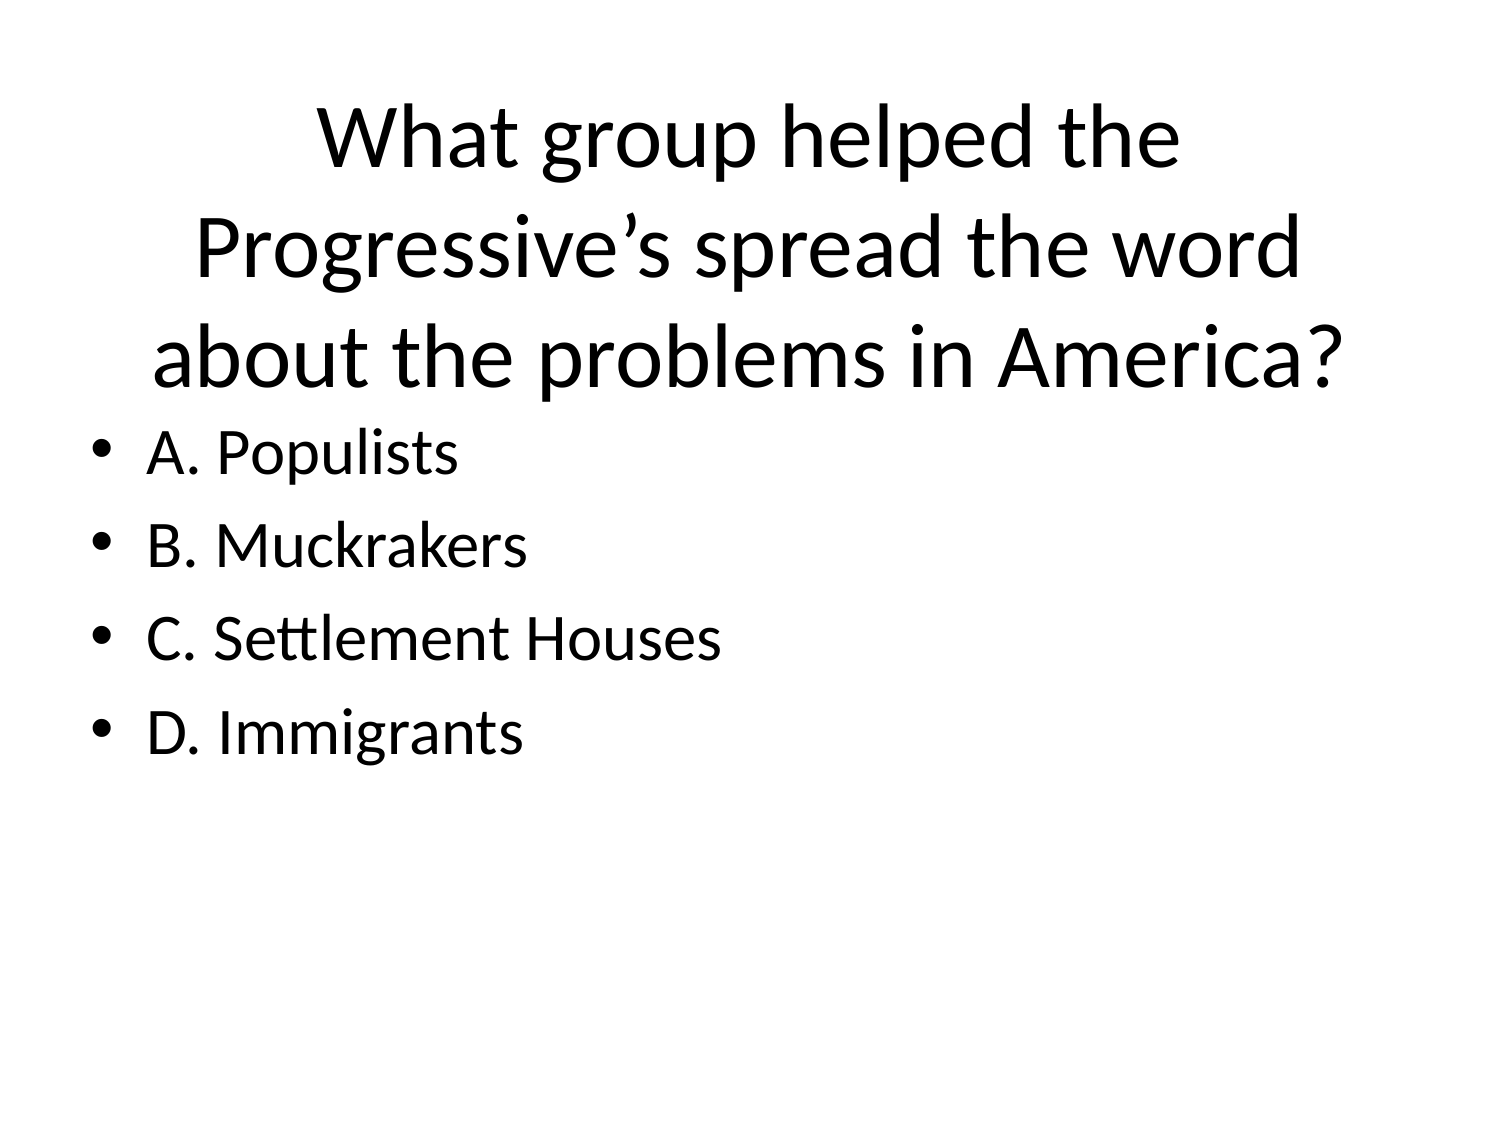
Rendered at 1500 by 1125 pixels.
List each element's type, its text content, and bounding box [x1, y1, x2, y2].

title What group helped the Progressive’s spread the word about the problems in America? [75, 45, 1425, 399]
list A. Populists B. Muckrakers C. Settlement Houses D. Immigrants [75, 399, 1425, 1005]
